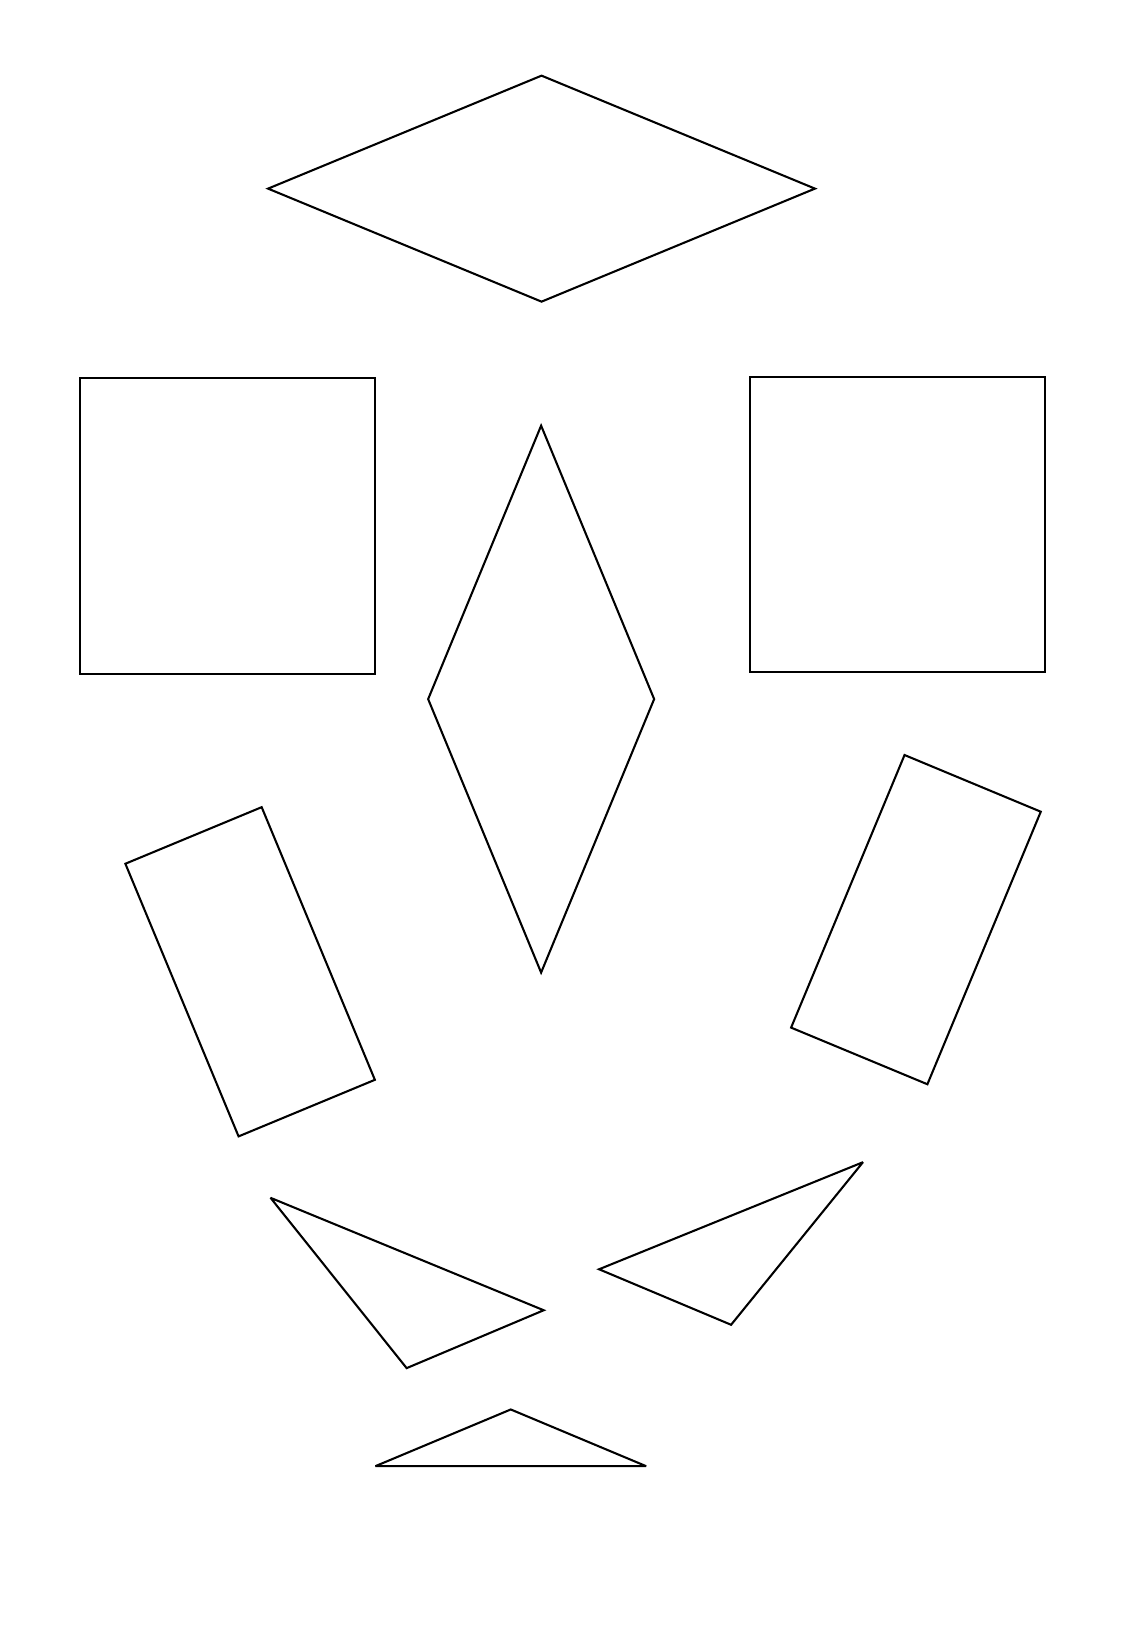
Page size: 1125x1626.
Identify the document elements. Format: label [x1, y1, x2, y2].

text_box [427, 422, 656, 976]
text_box [124, 805, 377, 1138]
text_box [79, 377, 376, 675]
text_box [596, 1161, 864, 1327]
text_box [375, 1408, 647, 1468]
text_box [749, 376, 1046, 673]
text_box [789, 753, 1043, 1086]
text_box [265, 74, 818, 303]
text_box [269, 1196, 547, 1370]
